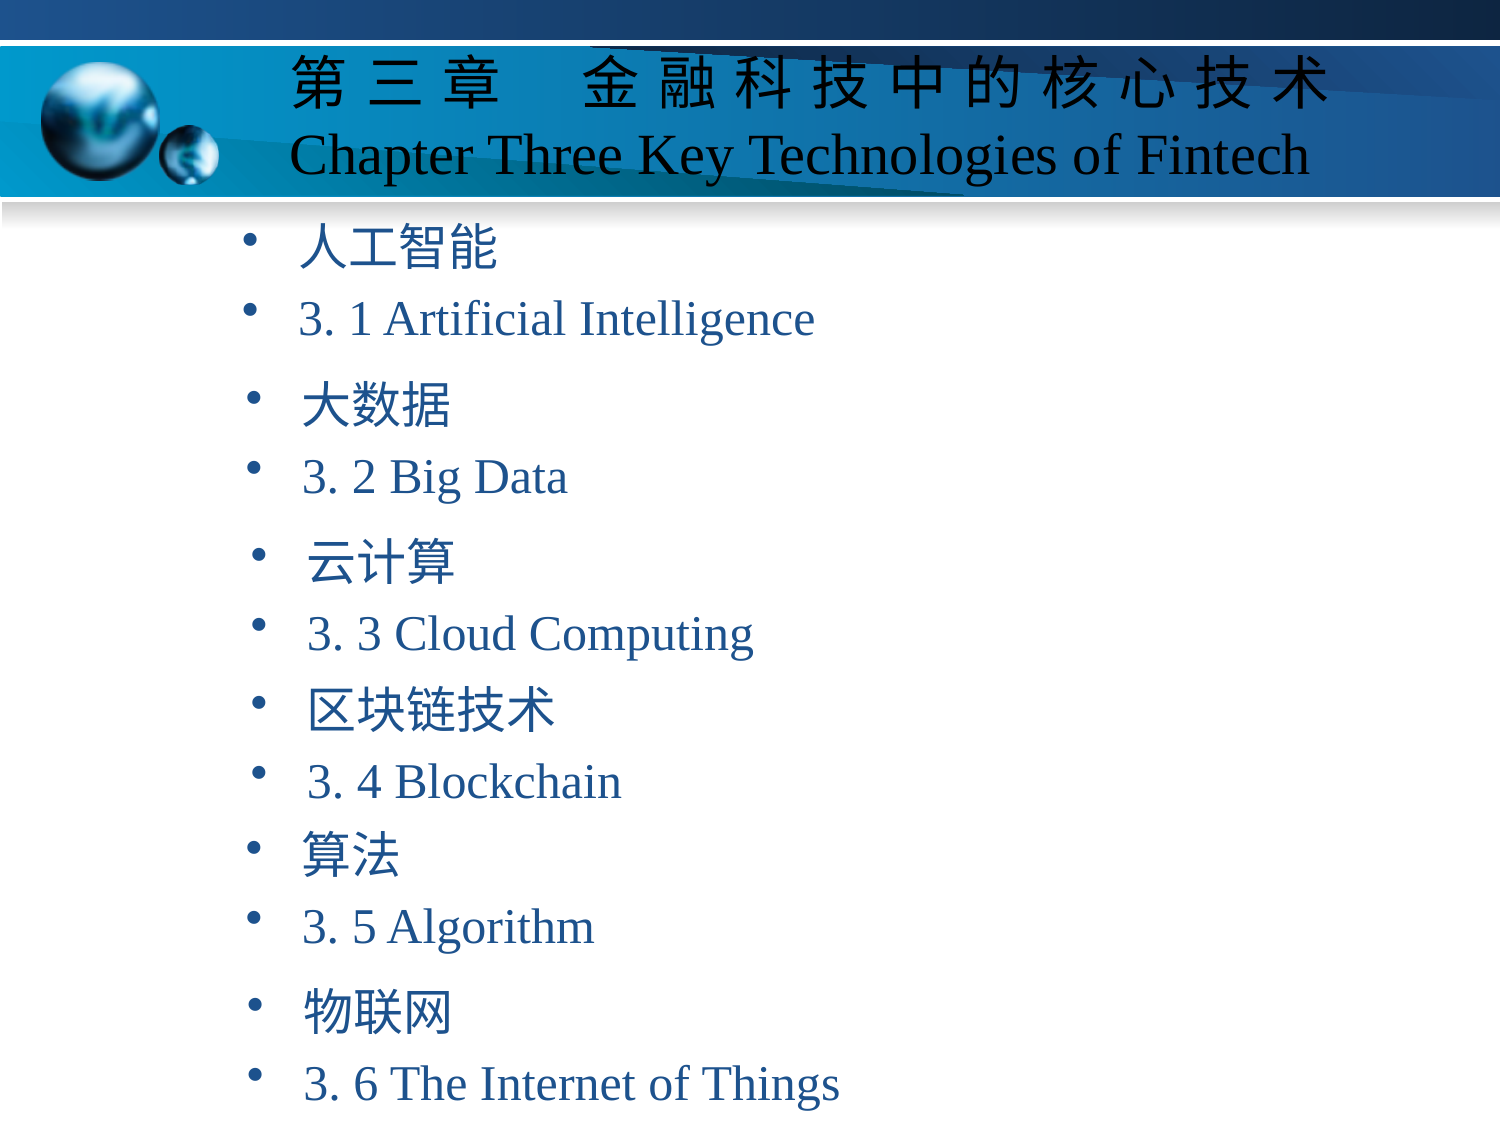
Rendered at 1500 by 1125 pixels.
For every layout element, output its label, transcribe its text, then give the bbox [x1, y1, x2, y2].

text_box 云计算 3. 3 Cloud Computing [235, 523, 1275, 668]
picture [42, 63, 159, 180]
text_box 大数据 3. 2 Big Data [230, 366, 1270, 511]
text_box 区块链技术 3. 4 Blockchain [235, 671, 1275, 817]
text_box 算法 3. 5 Algorithm [230, 815, 1270, 961]
text_box 人工智能 3. 1 Artificial Intelligence [227, 208, 1266, 354]
title 第三章 金融科技中的核心技术 Chapter Three Key Technologies of Fintech [274, 44, 1363, 188]
picture [160, 126, 218, 184]
text_box 物联网 3. 6 The Internet of Things [232, 972, 1271, 1118]
